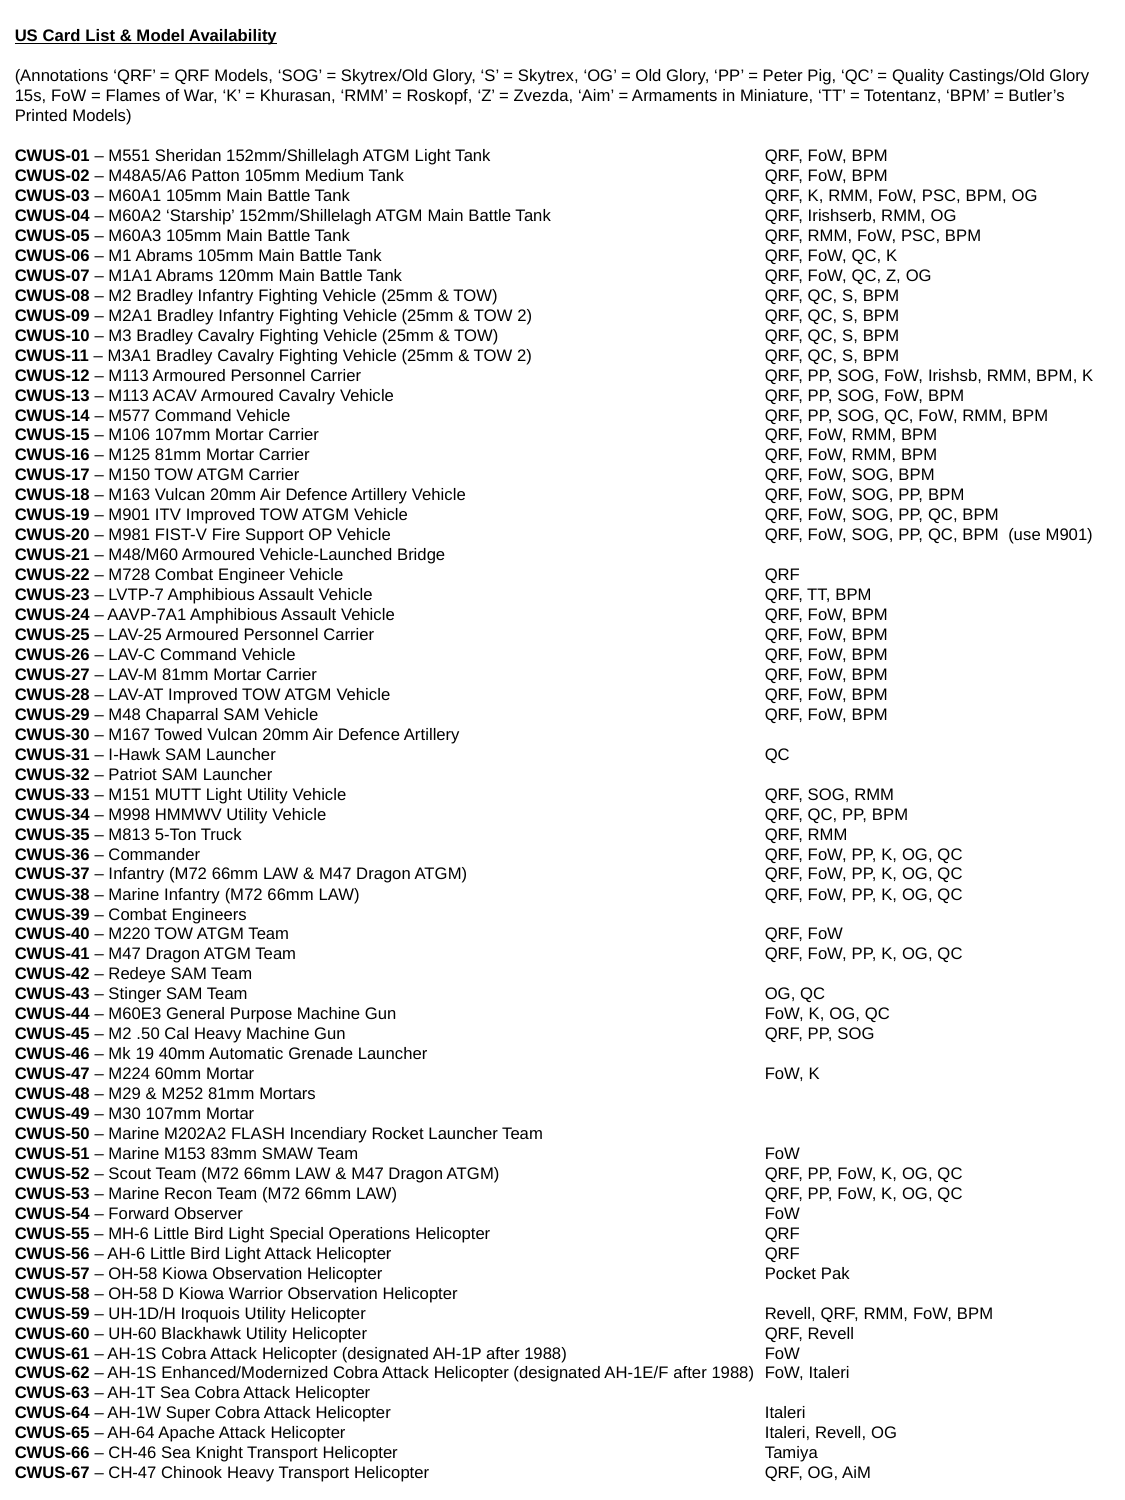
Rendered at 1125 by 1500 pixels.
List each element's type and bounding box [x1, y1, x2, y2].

text_box [0, 17, 1125, 1490]
